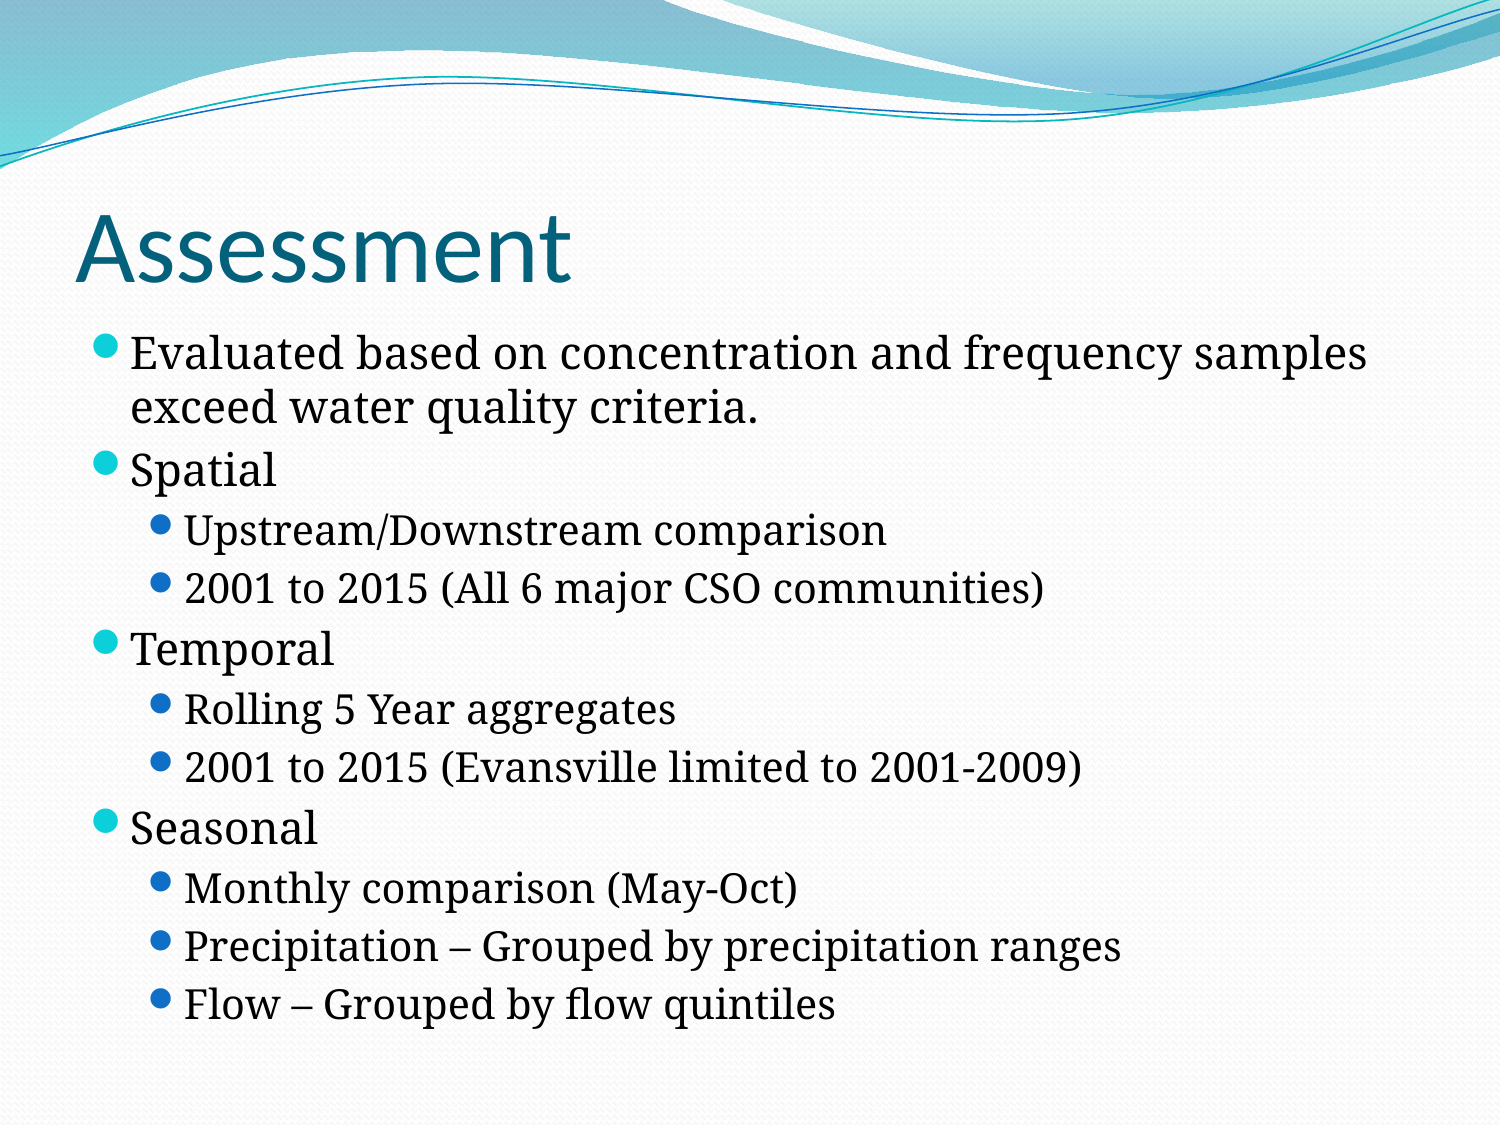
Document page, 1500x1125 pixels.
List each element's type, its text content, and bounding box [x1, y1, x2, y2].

list Evaluated based on concentration and frequency samples exceed water quality criteria. Spatial Upstream/Downstream comparison 2001 to 2015 (All 6 major CSO communities) Temporal Rolling 5 Year aggregates 2001 to 2015 (Evansville limited to 2001-2009) Seasonal Monthly comparison (May-Oct) Precipitation – Grouped by precipitation ranges Flow – Grouped by flow quintiles [75, 317, 1425, 1038]
title Assessment [75, 115, 1425, 303]
